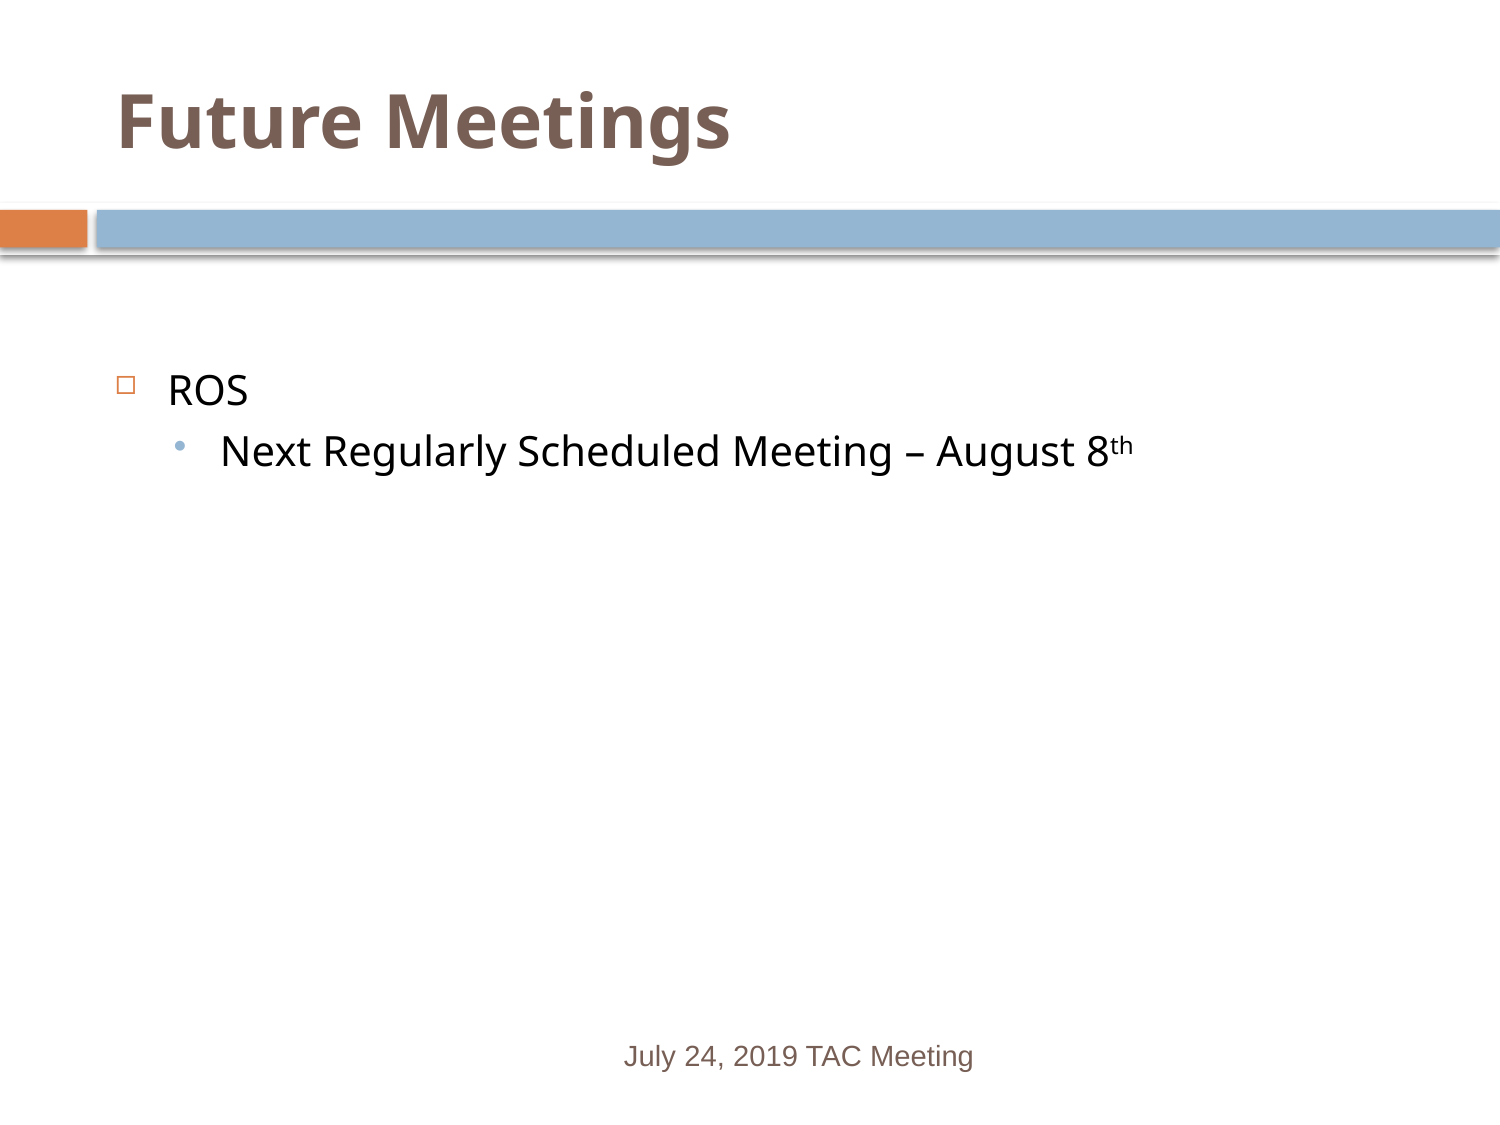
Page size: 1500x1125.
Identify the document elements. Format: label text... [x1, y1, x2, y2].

title Future Meetings [100, 37, 1439, 201]
list ROS Next Regularly Scheduled Meeting – August 8th [99, 355, 1438, 1001]
footer July 24, 2019 TAC Meeting [99, 1025, 990, 1085]
